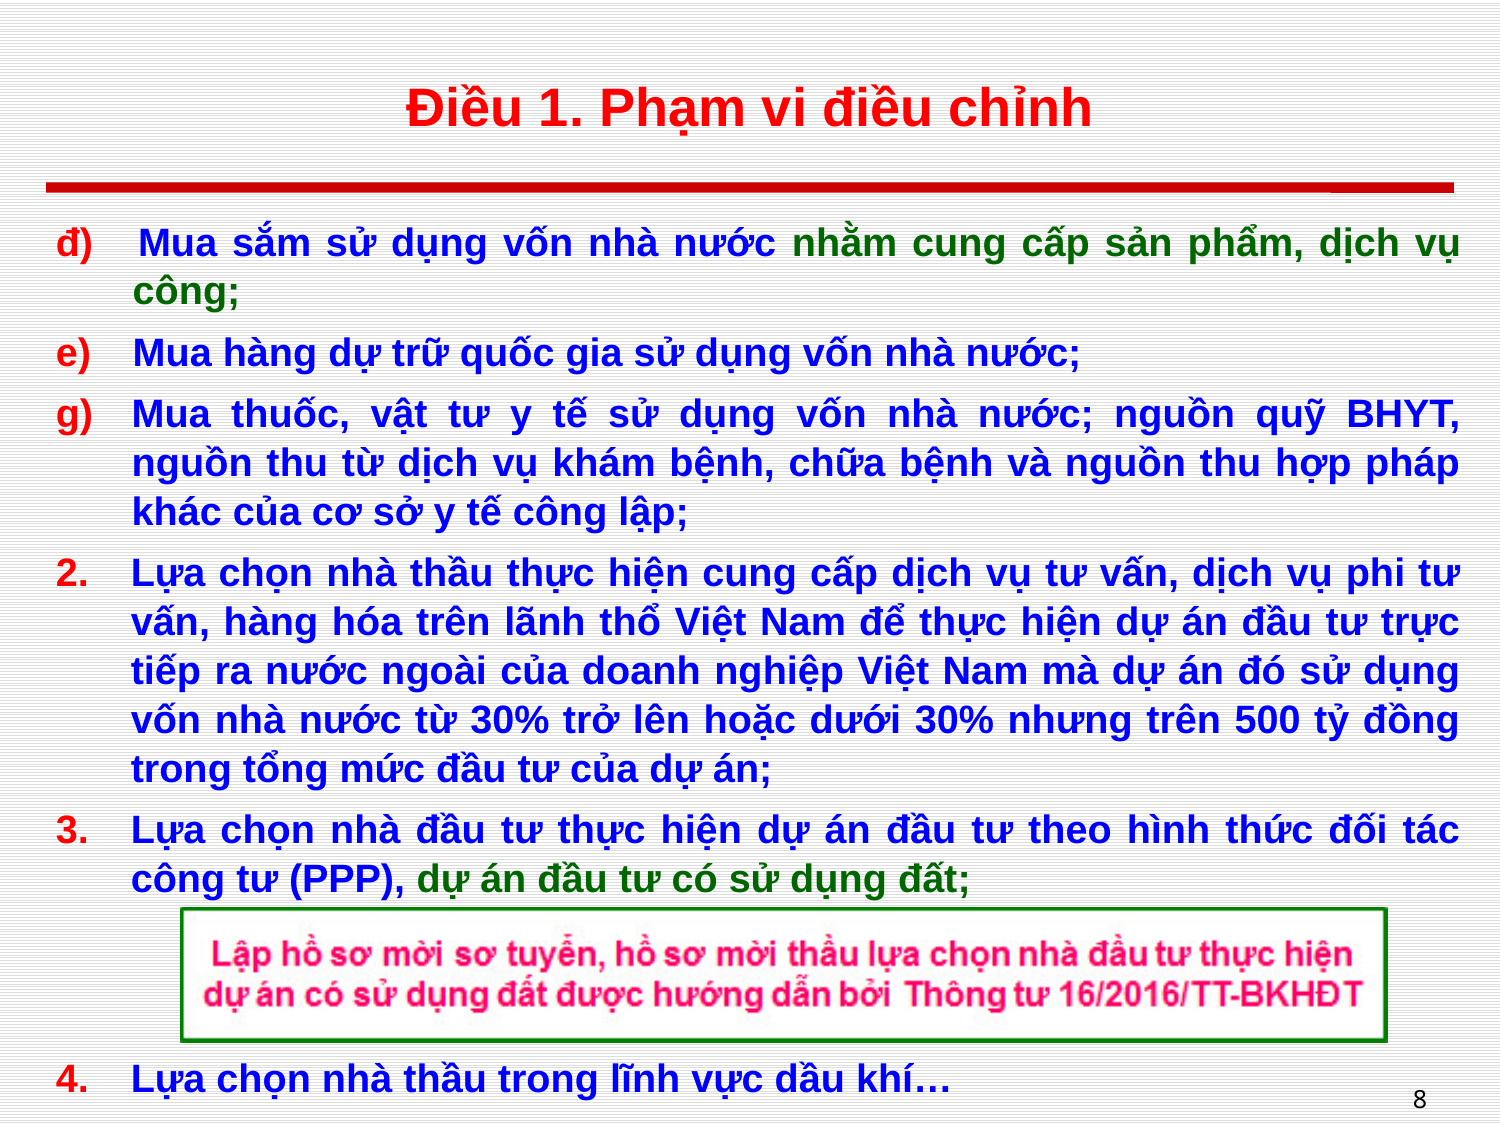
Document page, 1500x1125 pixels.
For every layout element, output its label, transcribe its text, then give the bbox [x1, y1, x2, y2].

title Điều 1. Phạm vi điều chỉnh [38, 24, 1463, 175]
text_box đ) Mua sắm sử dụng vốn nhà nước nhằm cung cấp sản phẩm, dịch vụ công; Mua hàng dự trữ quốc gia sử dụng vốn nhà nước; Mua thuốc, vật tư y tế sử dụng vốn nhà nước; nguồn quỹ BHYT, nguồn thu từ dịch vụ khám bệnh, chữa bệnh và nguồn thu hợp pháp khác của cơ sở y tế công lập; Lựa chọn nhà thầu thực hiện cung cấp dịch vụ tư vấn, dịch vụ phi tư vấn, hàng hóa trên lãnh thổ Việt Nam để thực hiện dự án đầu tư trực tiếp ra nước ngoài của doanh nghiệp Việt Nam mà dự án đó sử dụng vốn nhà nước từ 30% trở lên hoặc dưới 30% nhưng trên 500 tỷ đồng trong tổng mức đầu tư của dự án; Lựa chọn nhà đầu tư thực hiện dự án đầu tư theo hình thức đối tác công tư (PPP), dự án đầu tư có sử dụng đất; Lựa chọn nhà thầu trong lĩnh vực dầu khí… [23, 199, 1477, 1088]
picture [180, 907, 1388, 1043]
